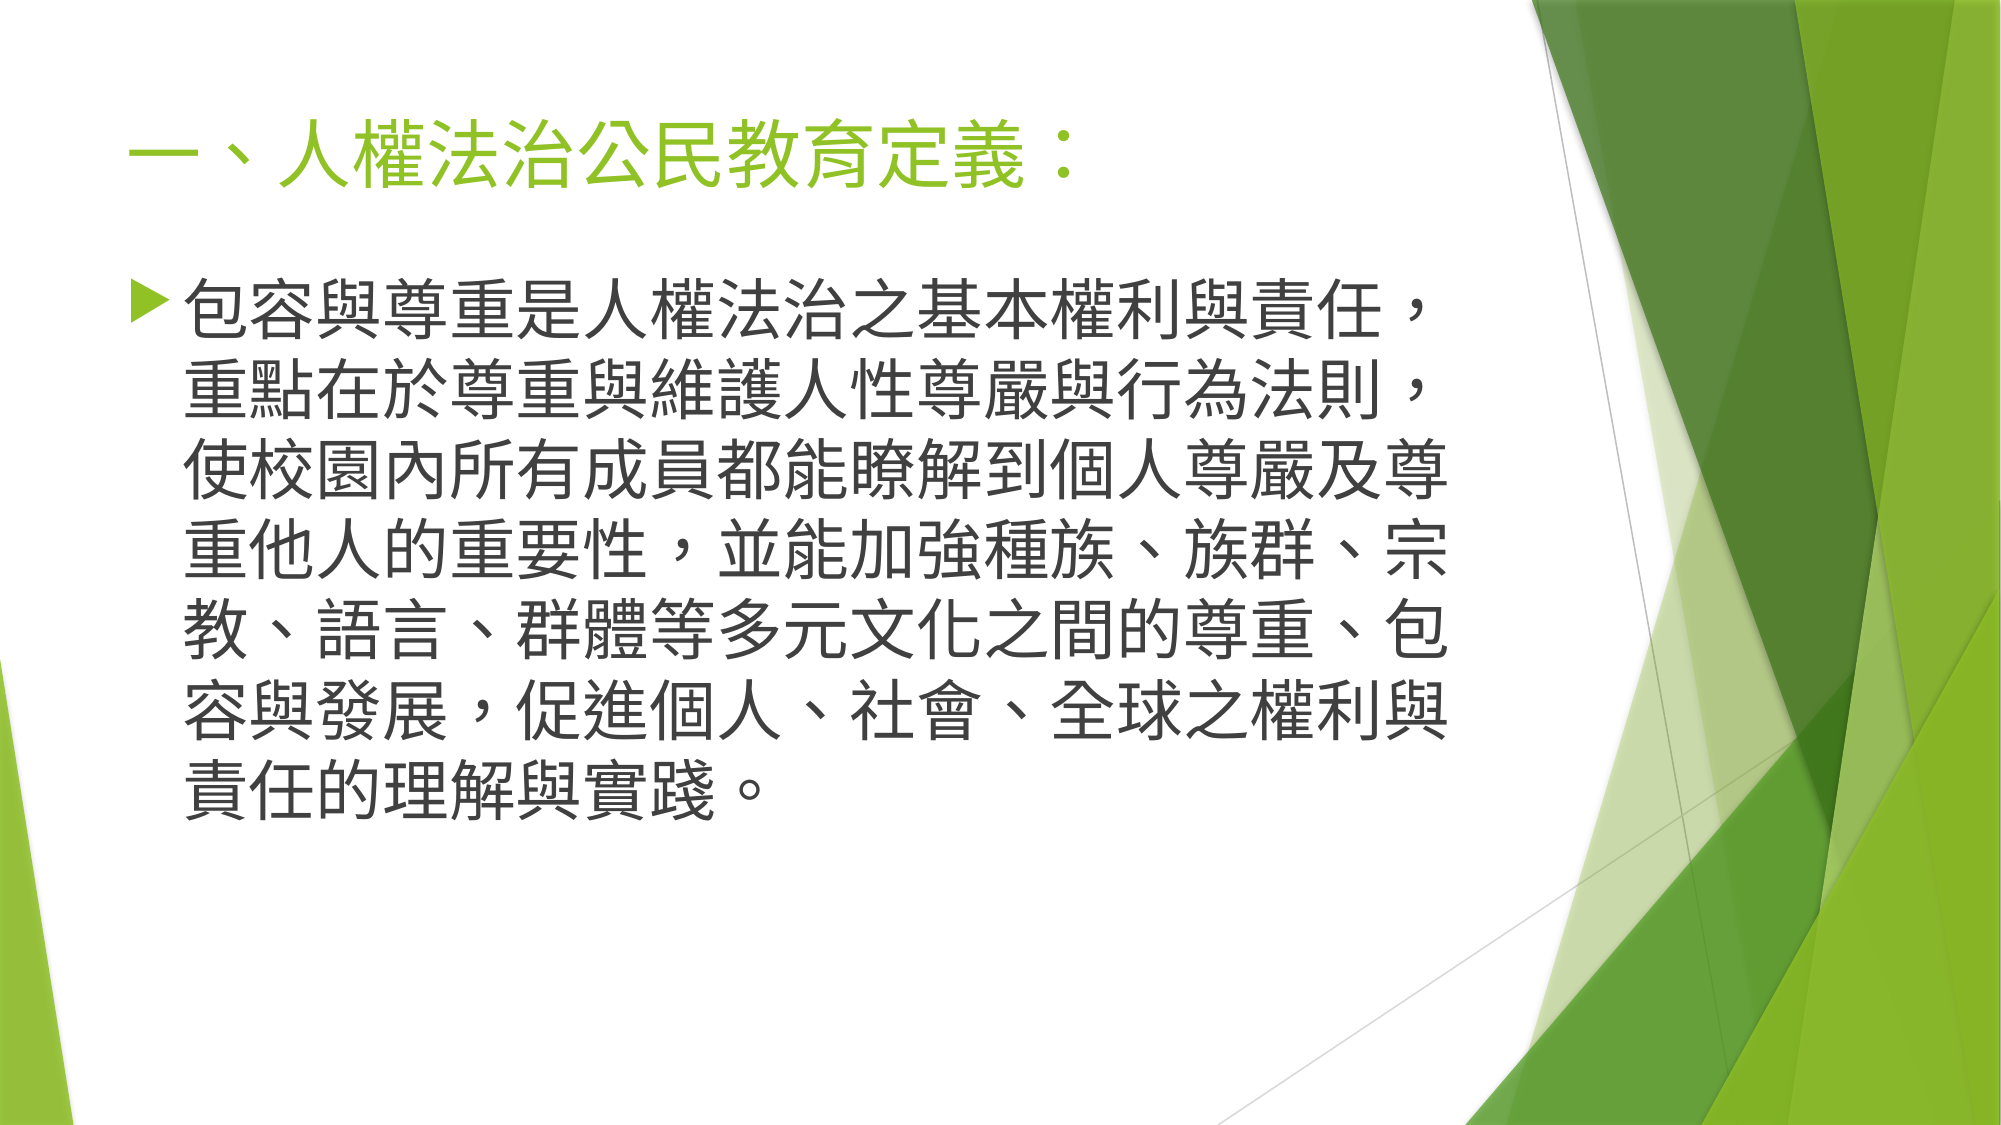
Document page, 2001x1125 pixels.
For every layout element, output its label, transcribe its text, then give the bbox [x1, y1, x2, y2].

list 包容與尊重是人權法治之基本權利與責任，重點在於尊重與維護人性尊嚴與行為法則，使校園內所有成員都能瞭解到個人尊嚴及尊重他人的重要性，並能加強種族、族群、宗教、語言、群體等多元文化之間的尊重、包容與發展，促進個人、社會、全球之權利與責任的理解與實踐。 [111, 260, 1522, 897]
title 一、人權法治公民教育定義： [111, 99, 1522, 221]
